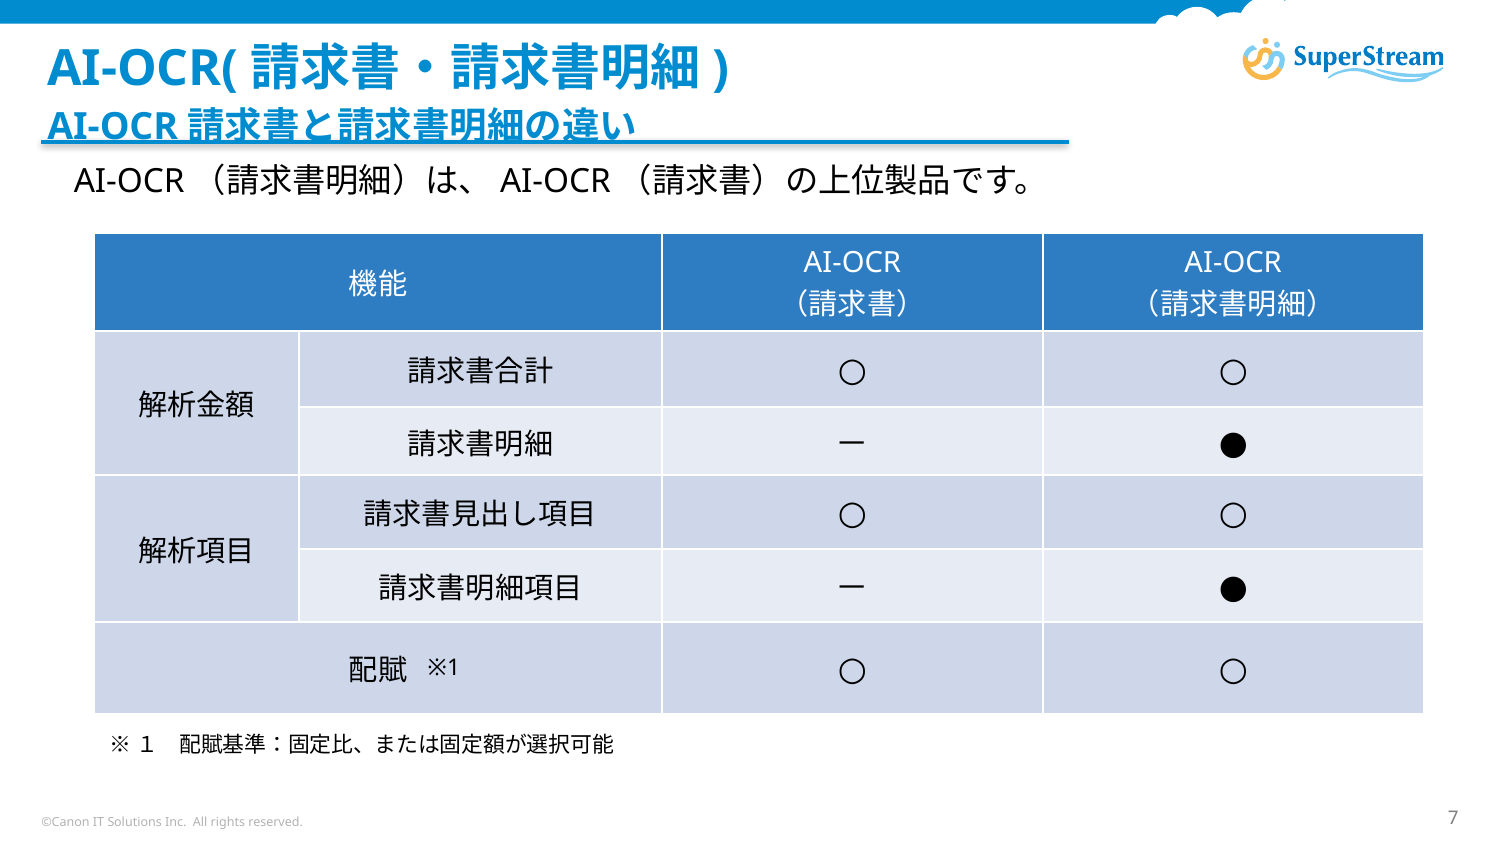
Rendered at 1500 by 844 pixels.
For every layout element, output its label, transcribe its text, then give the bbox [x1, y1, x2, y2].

footer ©Canon IT Solutions Inc. All rights reserved. [41, 809, 396, 832]
table_cell 解析項目 [95, 476, 298, 621]
table_cell ● [1044, 550, 1423, 621]
table_cell ○ [663, 332, 1042, 406]
table_cell ○ [1044, 476, 1423, 548]
table_cell 請求書合計 [300, 332, 661, 406]
list AI-OCR（請求書明細）は、AI-OCR（請求書）の上位製品です。 [58, 151, 1477, 198]
text_box ※１ 配賦基準：固定比、または固定額が選択可能 [94, 723, 1424, 764]
table_cell 請求書明細項目 [300, 550, 661, 621]
table_header 機能 [95, 234, 661, 330]
table_header AI-OCR （請求書） [663, 234, 1042, 330]
table_cell ○ [1044, 623, 1423, 713]
table_cell － [663, 408, 1042, 474]
table_cell 解析金額 [95, 332, 298, 474]
table_header AI-OCR （請求書明細） [1044, 234, 1423, 330]
table_cell ○ [663, 623, 1042, 713]
table_cell 請求書明細 [300, 408, 661, 474]
table_cell 配賦 [95, 623, 661, 713]
table_cell ○ [663, 476, 1042, 548]
text_box ※1 [407, 645, 481, 688]
table_cell － [663, 550, 1042, 621]
table_cell 請求書見出し項目 [300, 476, 661, 548]
slide_number 7 [1399, 809, 1459, 832]
title AI-OCR(請求書・請求書明細) [47, 35, 1229, 95]
table_cell ○ [1044, 332, 1423, 406]
table_cell ● [1044, 408, 1423, 474]
list AI-OCR請求書と請求書明細の違い [32, 94, 1037, 148]
